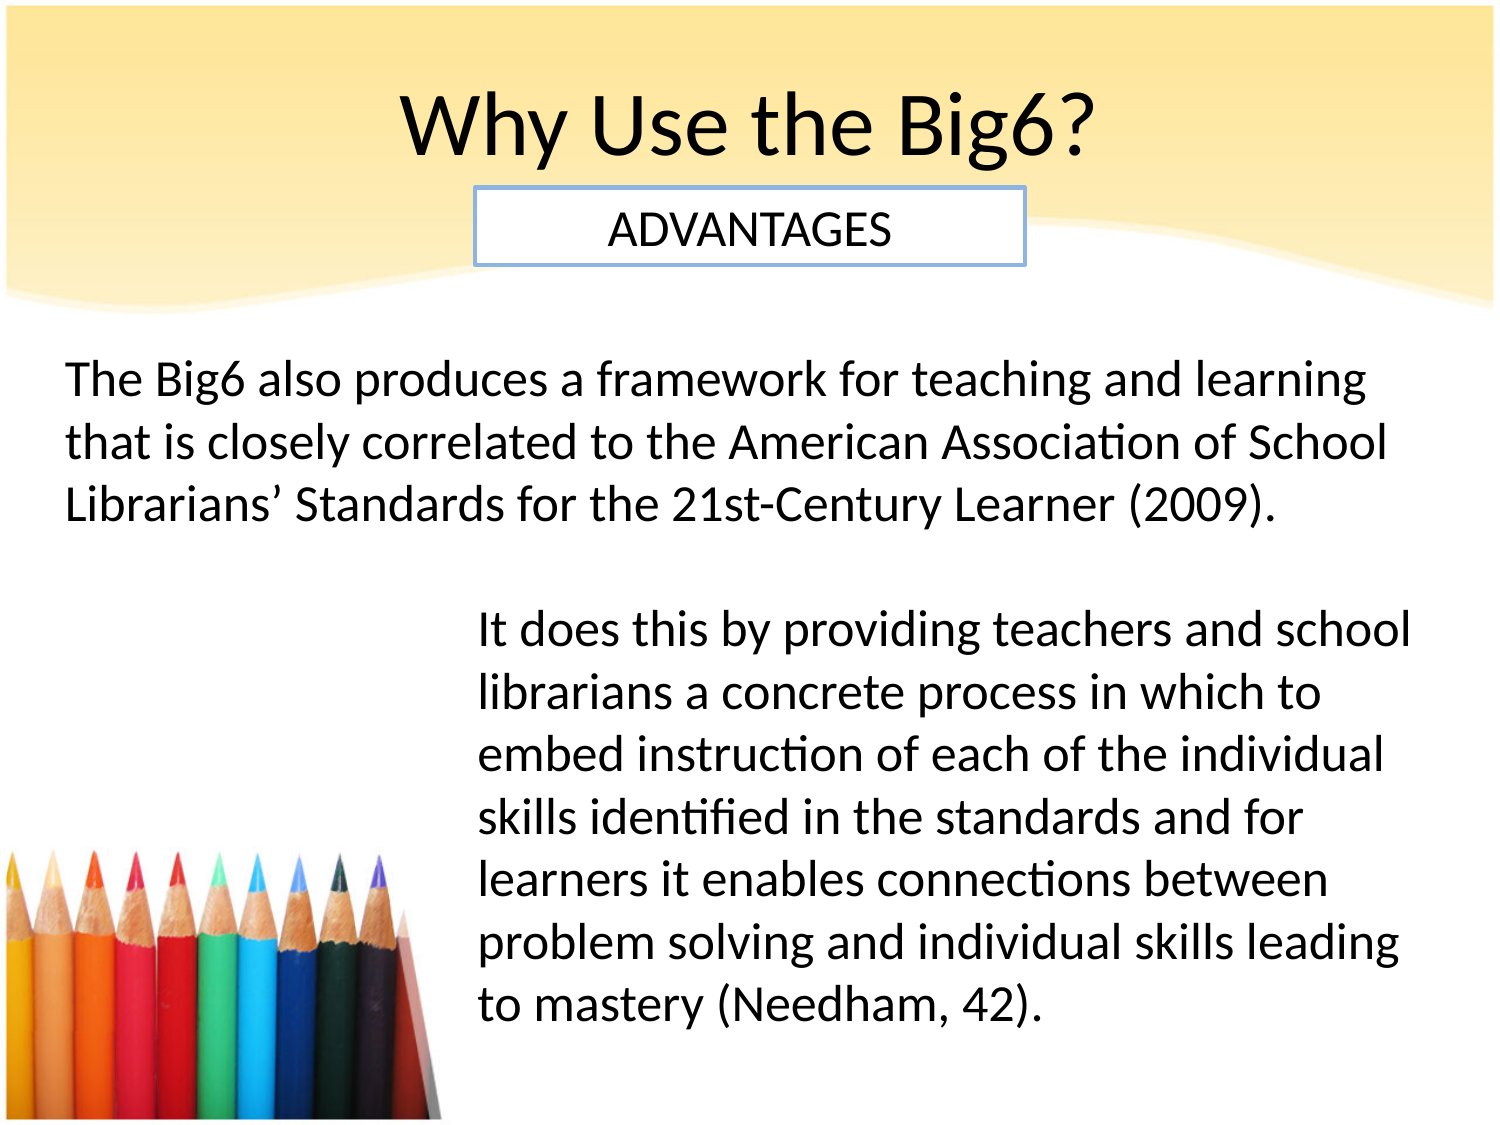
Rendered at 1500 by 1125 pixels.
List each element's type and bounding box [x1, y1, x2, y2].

text_box [0, 0, 1500, 1125]
